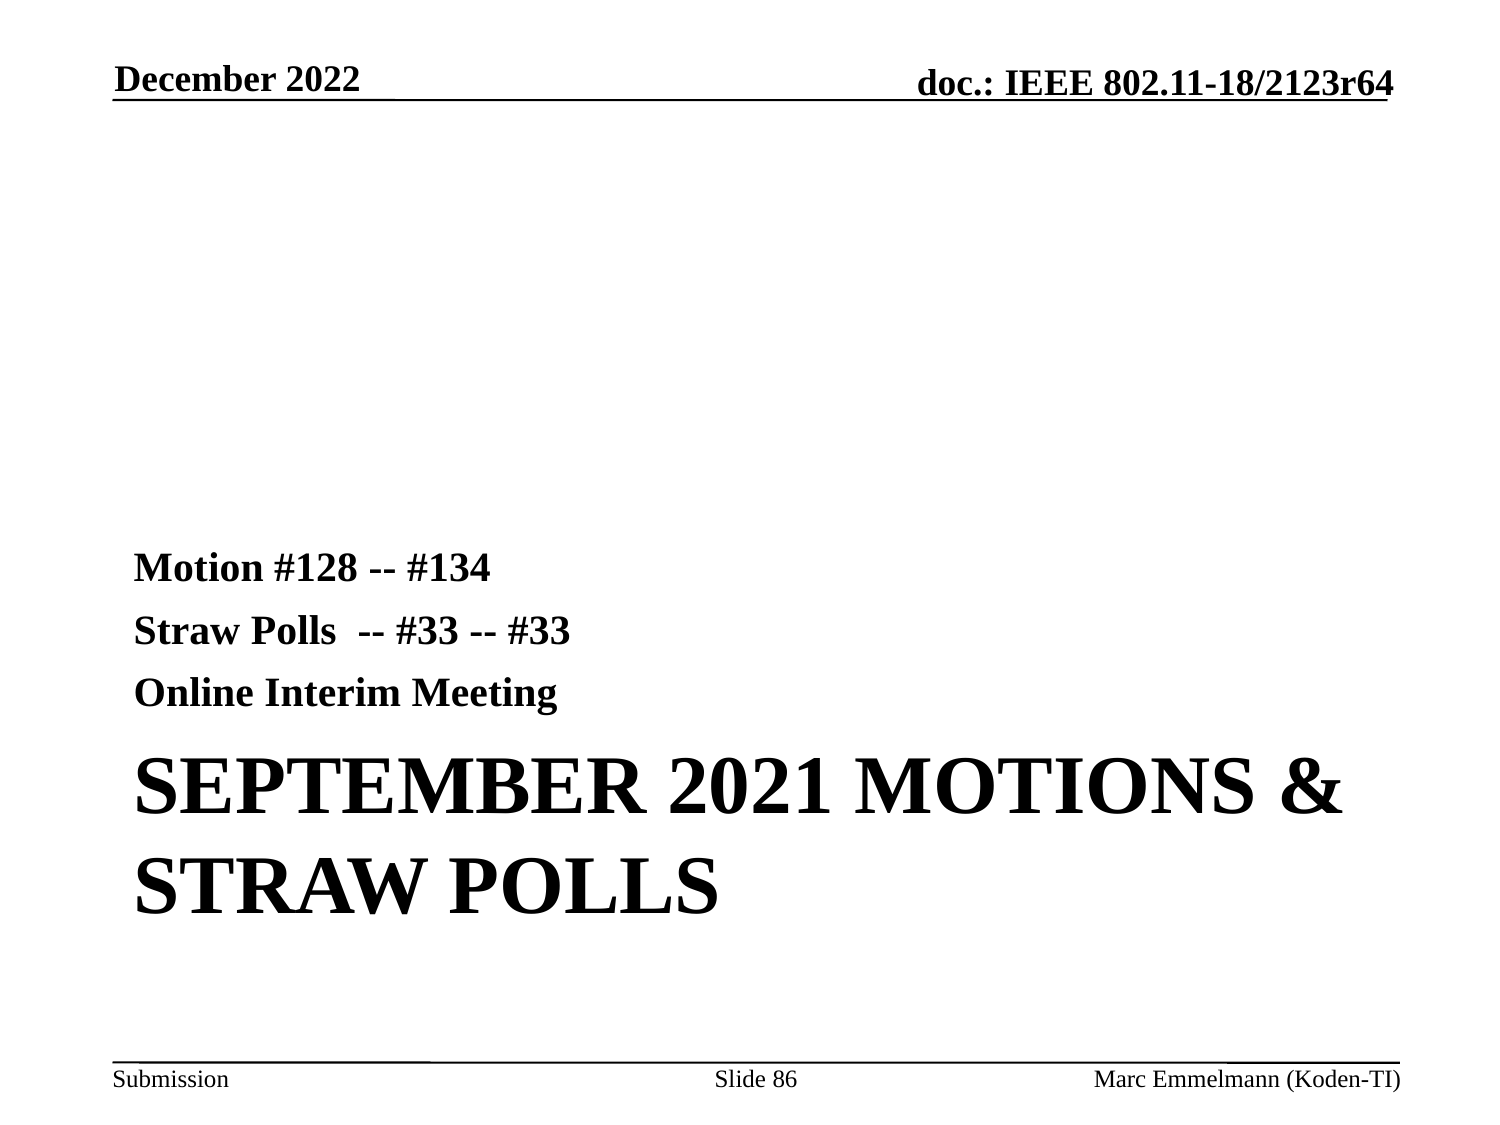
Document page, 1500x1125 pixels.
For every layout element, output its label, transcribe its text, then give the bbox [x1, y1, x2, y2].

footer Marc Emmelmann (Koden-TI) [878, 1061, 1402, 1093]
slide_number Slide 86 [712, 1061, 800, 1123]
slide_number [114, 54, 423, 100]
list Motion #128 -- #134 Straw Polls -- #33 -- #33 Online Interim Meeting [118, 476, 1394, 724]
title September 2021 Motions & Straw Polls [118, 724, 1394, 947]
